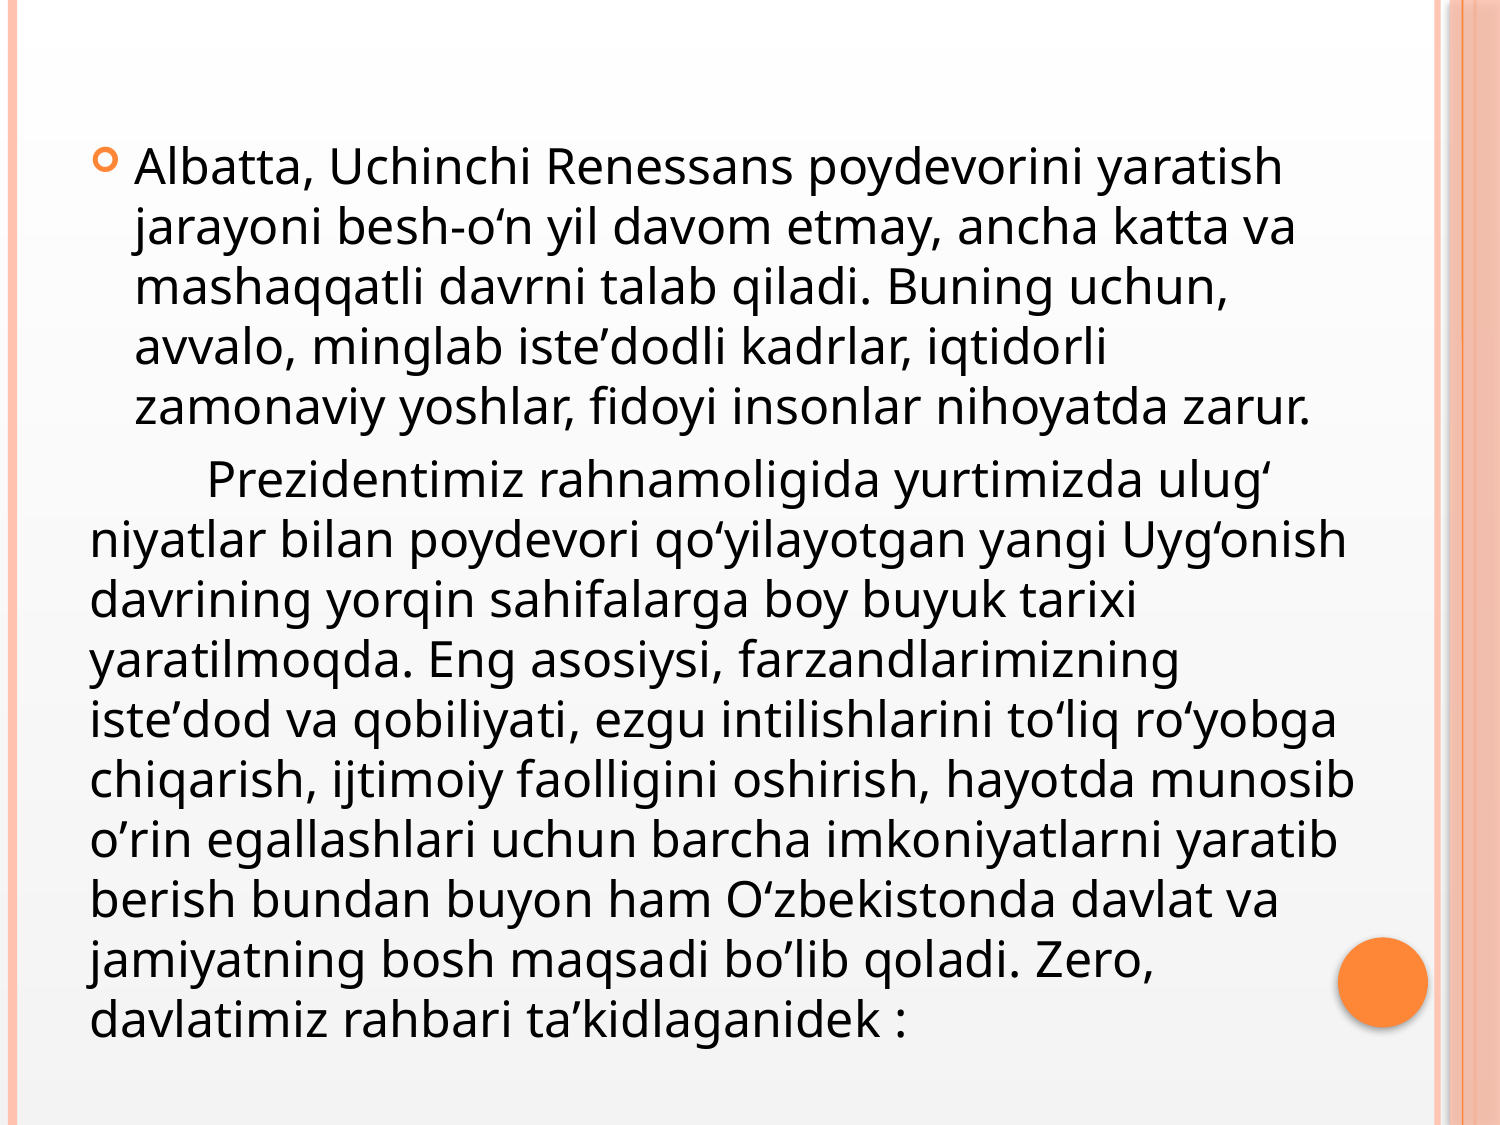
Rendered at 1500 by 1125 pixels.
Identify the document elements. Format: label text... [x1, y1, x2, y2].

list Аlbatta, Uchinchi Renessans poydevorini yaratish jarayoni besh-o‘n yil davom etmay, ancha katta va mashaqqatli davrni talab qiladi. Buning uchun, avvalo, minglab isteʼdodli kadrlar, iqtidorli zamonaviy yoshlar, fidoyi insonlar nihoyatda zarur. Prezidentimiz rahnamoligida yurtimizda ulug‘ niyatlar bilan poydevori qo‘yilayotgan yangi Uyg‘onish davrining yorqin sahifalarga boy buyuk tarixi yaratilmoqda. Eng asosiysi, farzandlarimizning isteʼdod va qobiliyati, ezgu intilishlarini to‘liq ro‘yobga chiqarish, ijtimoiy faolligini oshirish, hayotda munosib oʼrin egallashlari uchun barcha imkoniyatlarni yaratib berish bundan buyon ham O‘zbekistonda davlat va jamiyatning bosh maqsadi boʼlib qoladi. Zero, davlatimiz rahbari taʼkidlaganidek : [75, 54, 1388, 1062]
